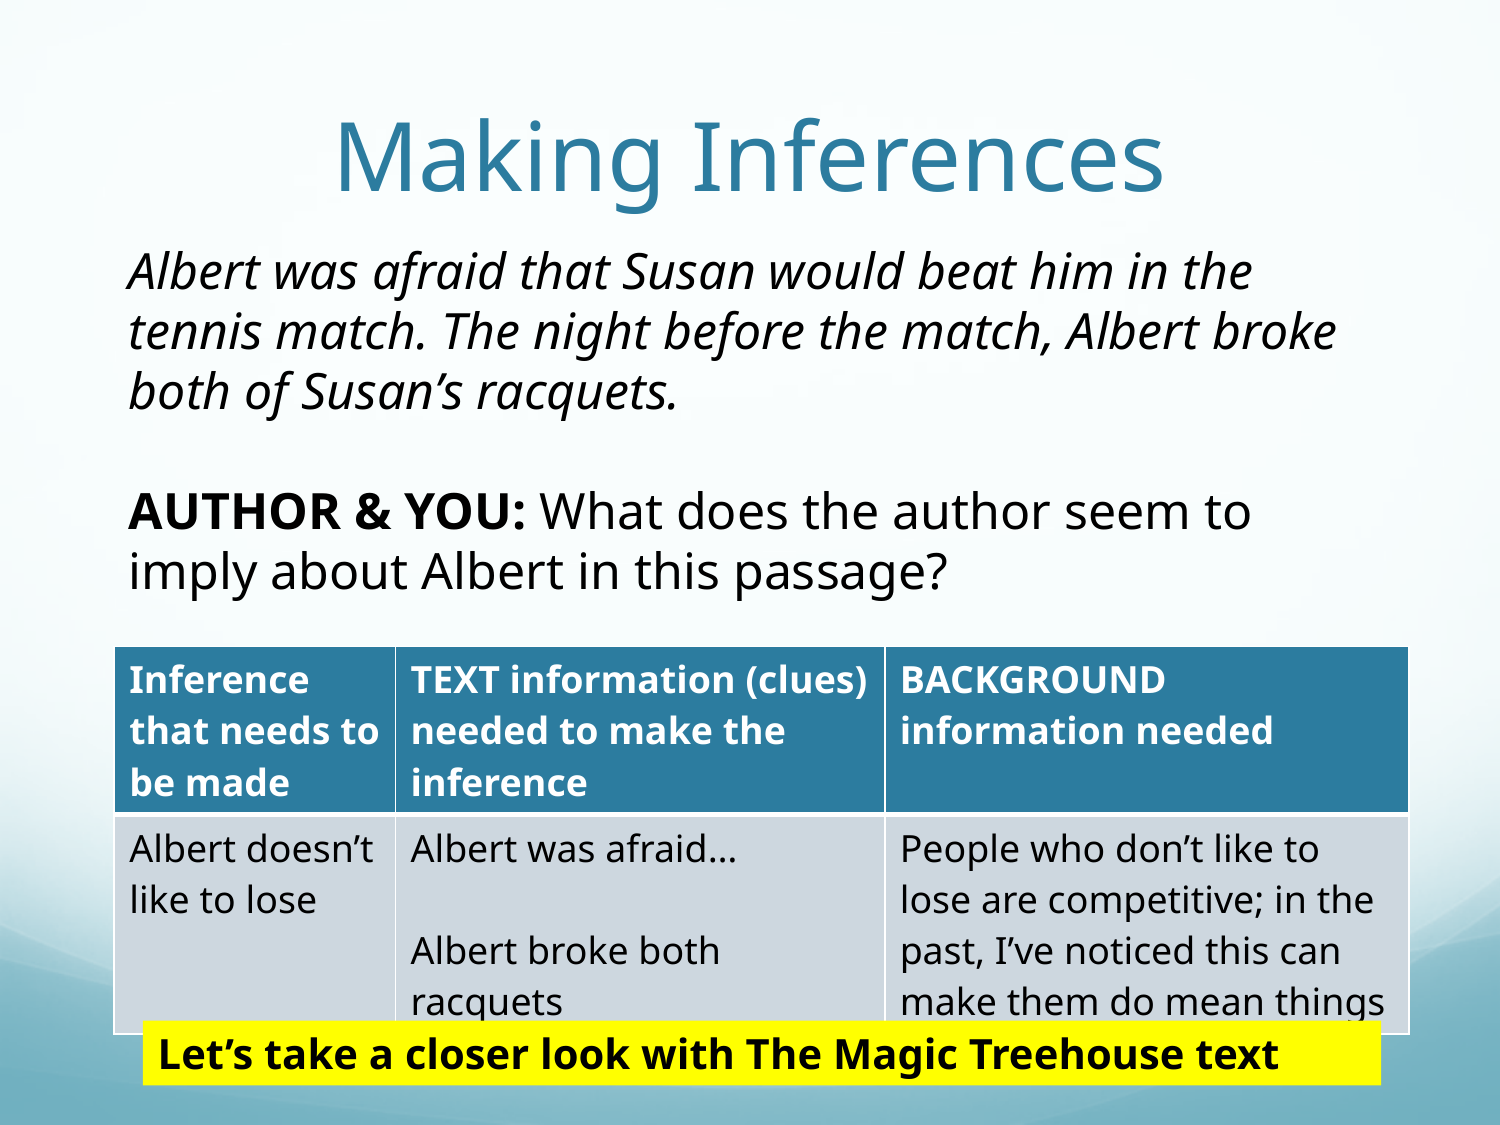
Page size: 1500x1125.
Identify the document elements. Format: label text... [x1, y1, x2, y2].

table_cell Albert doesn’t like to lose [115, 817, 395, 1033]
table_cell Albert was afraid… Albert broke both racquets [396, 817, 884, 1020]
title Making Inferences [90, 0, 1410, 219]
table_header TEXT information (clues) needed to make the inference [396, 667, 884, 812]
table_cell People who don’t like to lose are competitive; in the past, I’ve noticed this can make them do mean things [886, 817, 1408, 1033]
table_header Inference that needs to be made [115, 667, 395, 812]
text_box Albert was afraid that Susan would beat him in the tennis match. The night before the match, Albert broke both of Susan’s racquets. AUTHOR & YOU: What does the author seem to imply about Albert in this passage? [114, 232, 1372, 667]
table_header BACKGROUND information needed [886, 647, 1408, 812]
text_box Let’s take a closer look with The Magic Treehouse text [142, 1020, 1382, 1086]
